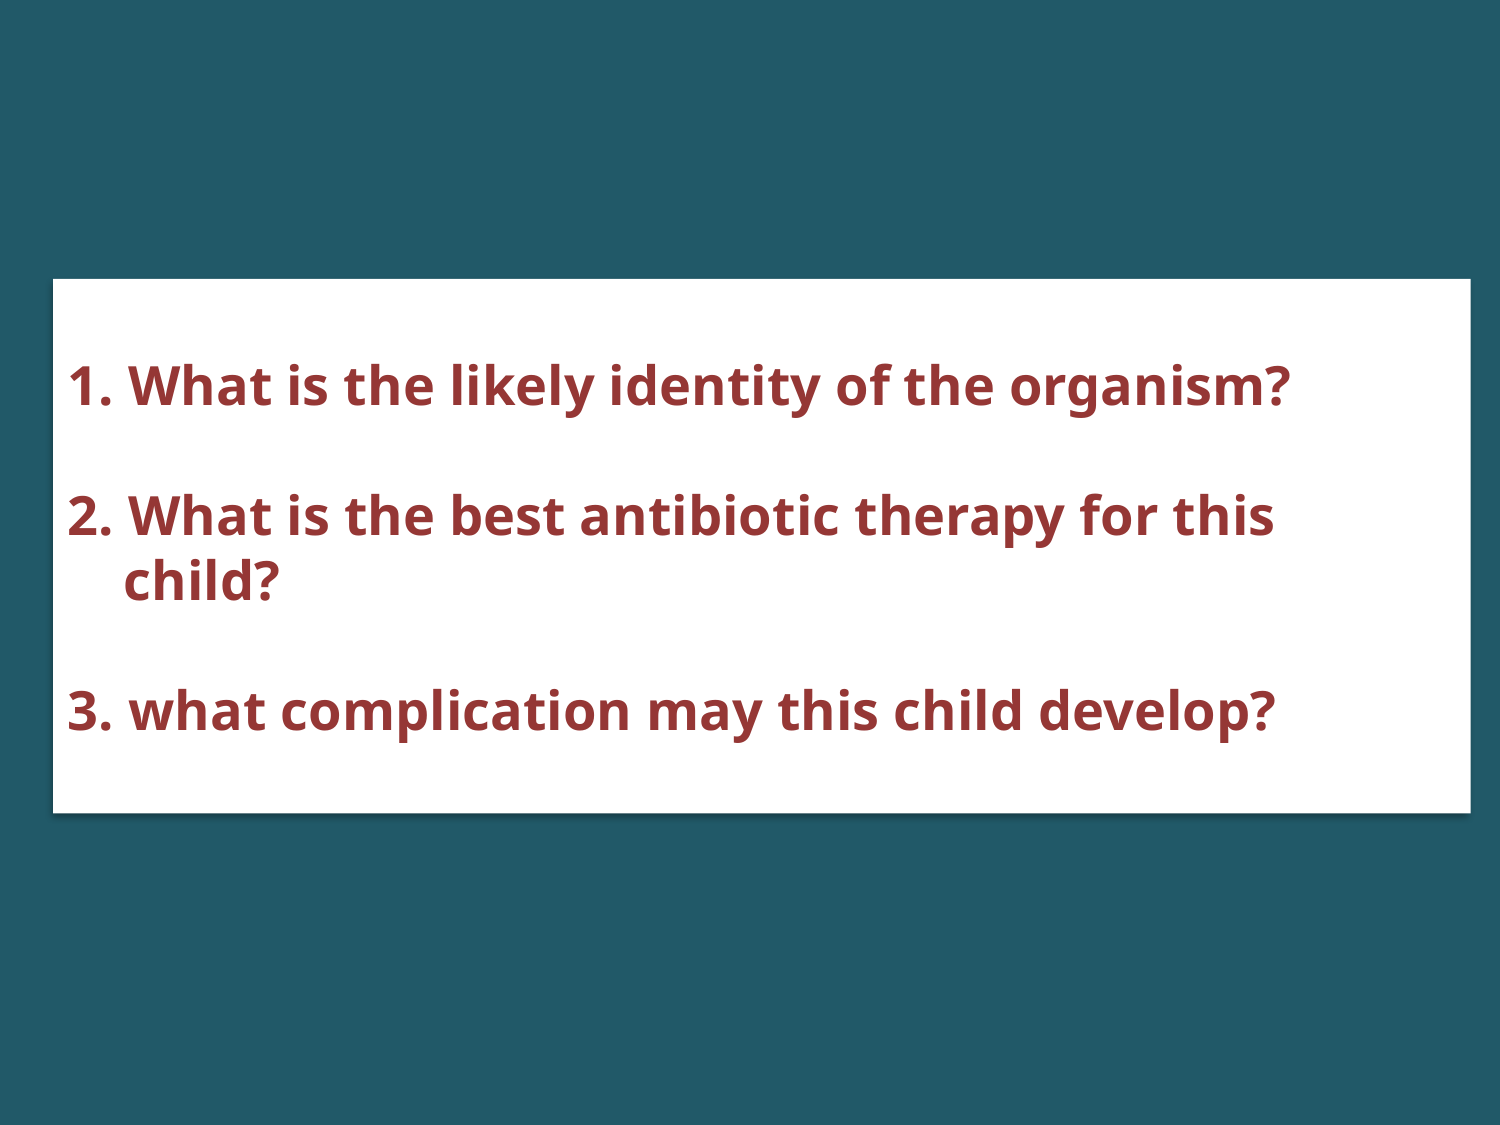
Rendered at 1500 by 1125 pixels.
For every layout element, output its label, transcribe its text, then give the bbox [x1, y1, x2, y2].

text_box 1. What is the likely identity of the organism? 2. What is the best antibiotic therapy for this child? 3. what complication may this child develop? [53, 278, 1471, 814]
